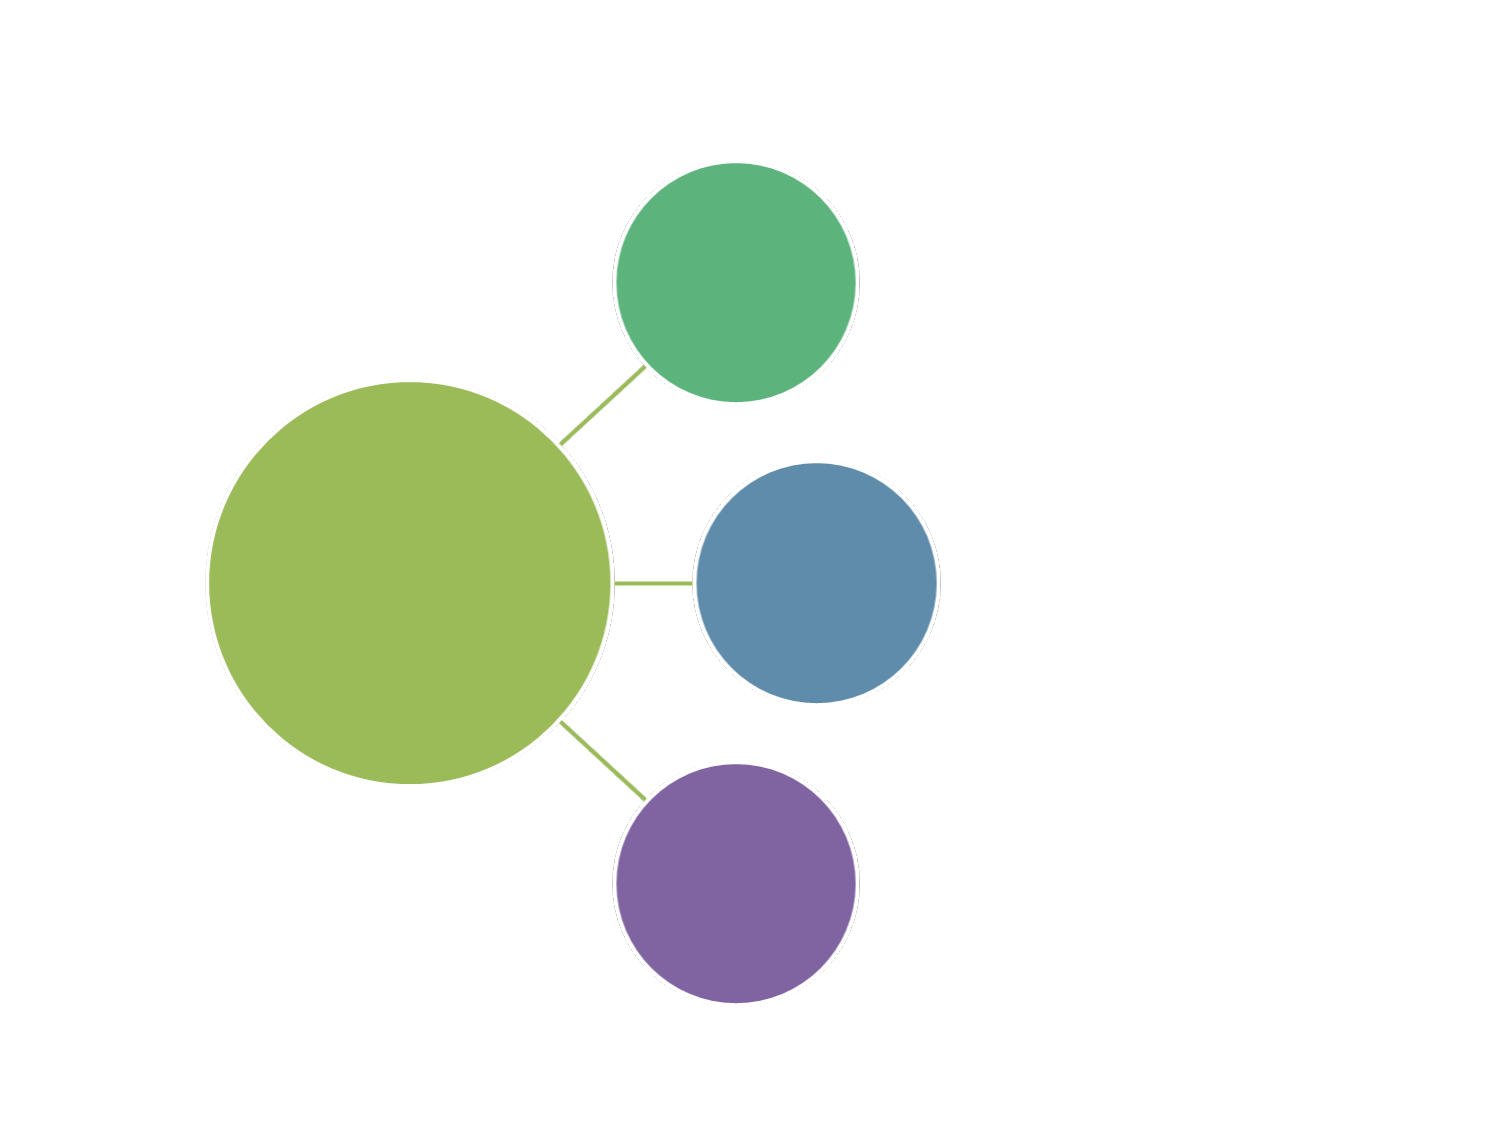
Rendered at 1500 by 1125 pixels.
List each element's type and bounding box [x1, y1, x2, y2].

picture [74, 159, 1460, 1007]
